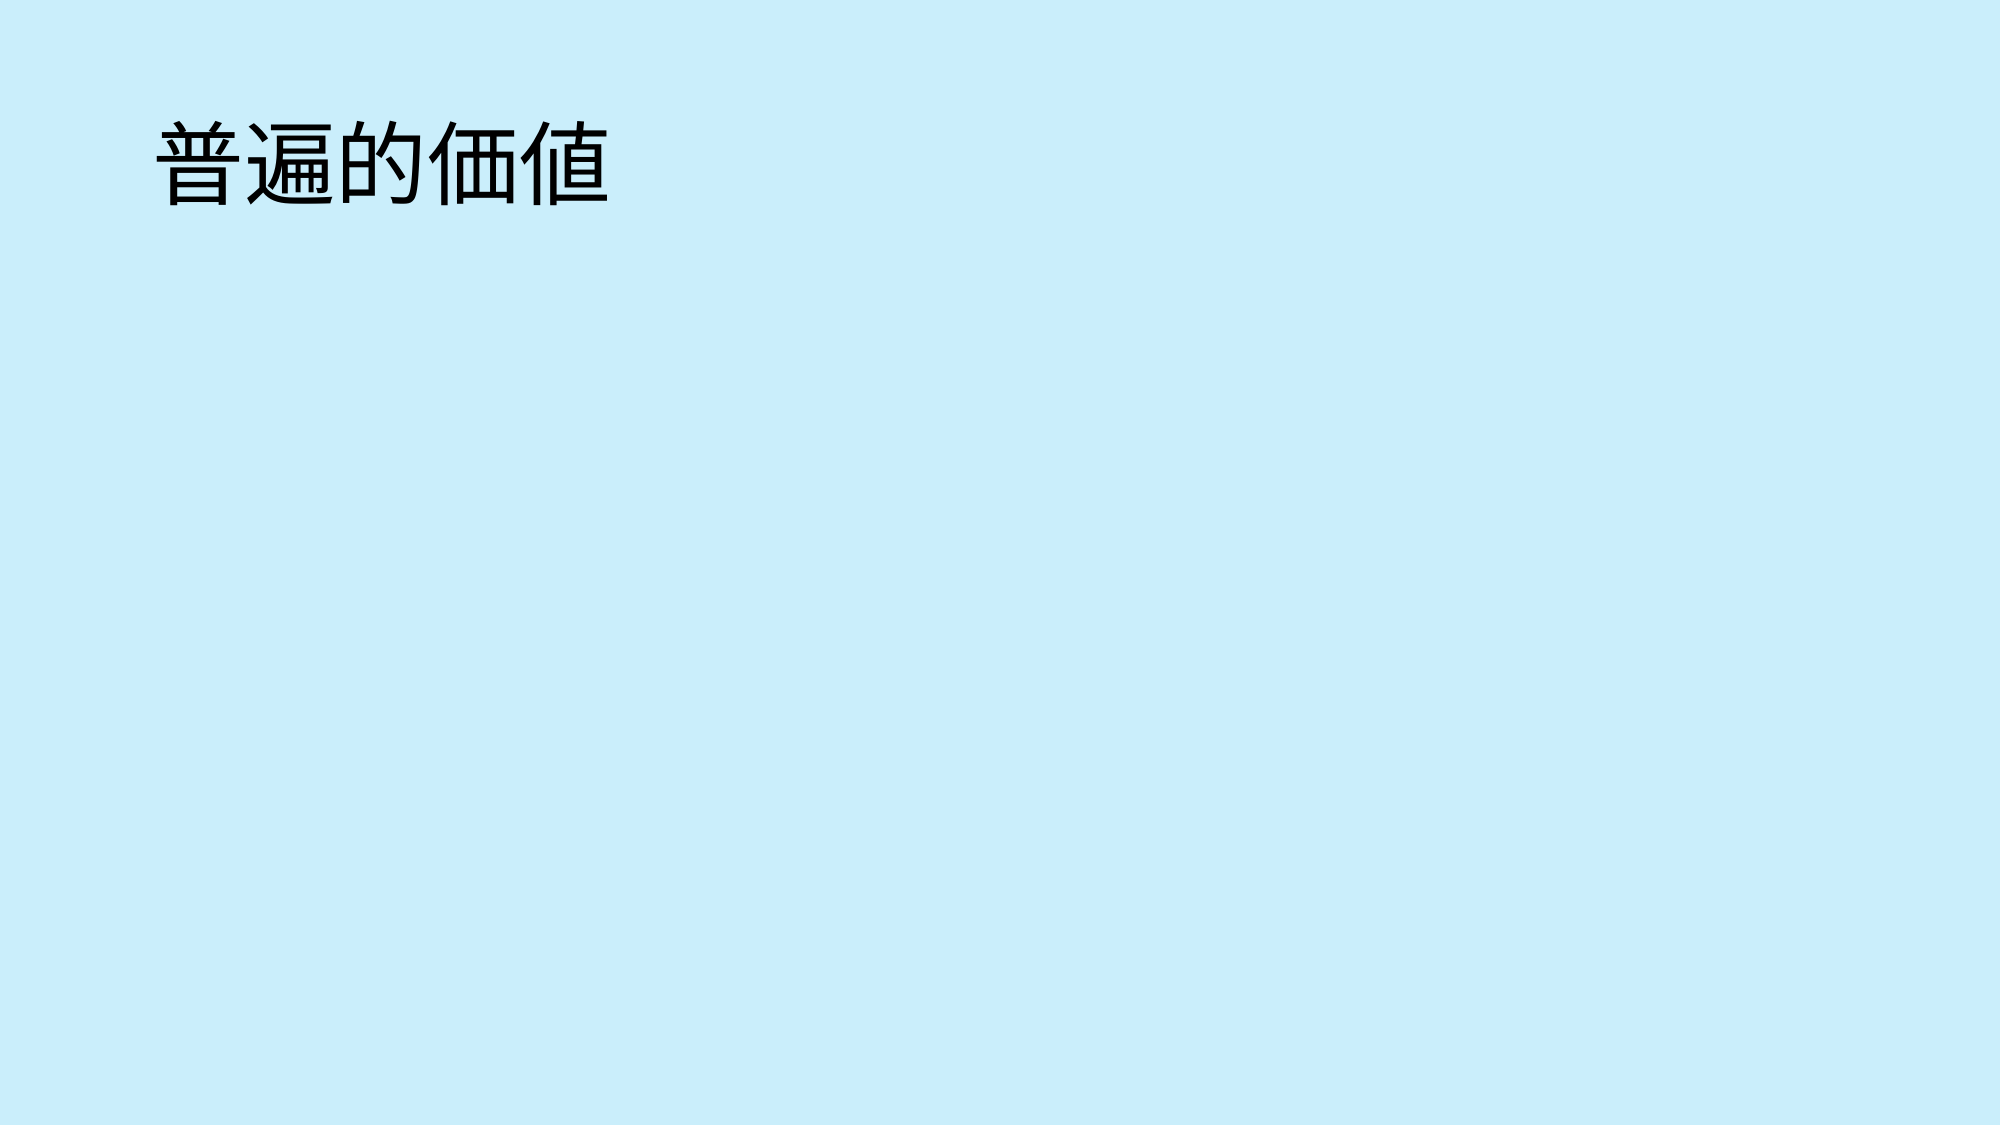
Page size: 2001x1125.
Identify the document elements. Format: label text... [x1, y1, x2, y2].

title 普遍的価値 [137, 59, 1863, 278]
